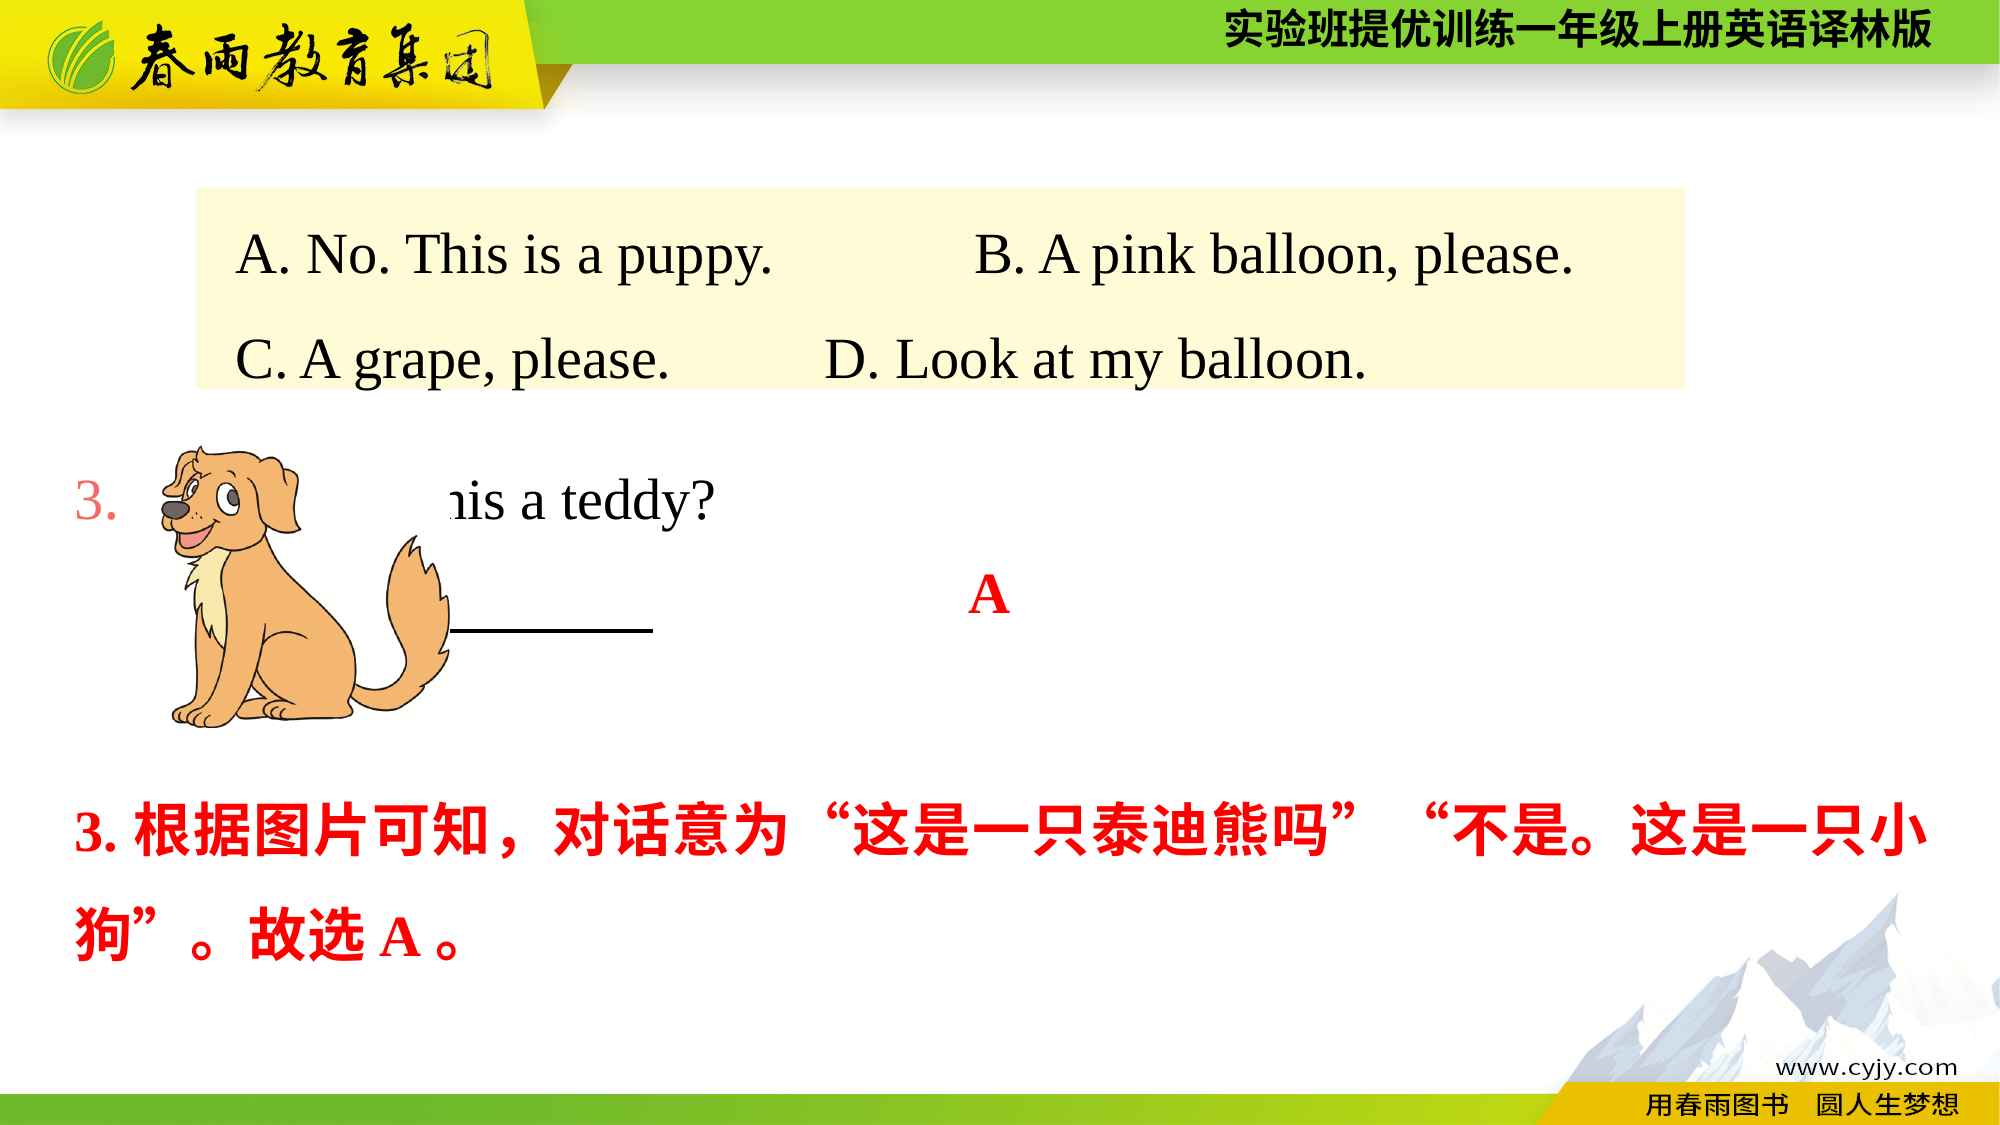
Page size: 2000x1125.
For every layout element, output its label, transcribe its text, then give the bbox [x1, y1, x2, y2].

text_box 3. A： Is this a teddy? B： [59, 419, 1944, 644]
text_box 3.根据图片可知，对话意为“这是一只泰迪熊吗”“不是。这是一只小狗”。故选A。 [59, 750, 1944, 976]
list A. No. This is a puppy. B. A pink balloon, please. C. A grape, please. D. Look at my balloon. [59, 172, 1944, 400]
text_box A [953, 547, 1025, 633]
picture [0, 0, 2000, 1125]
